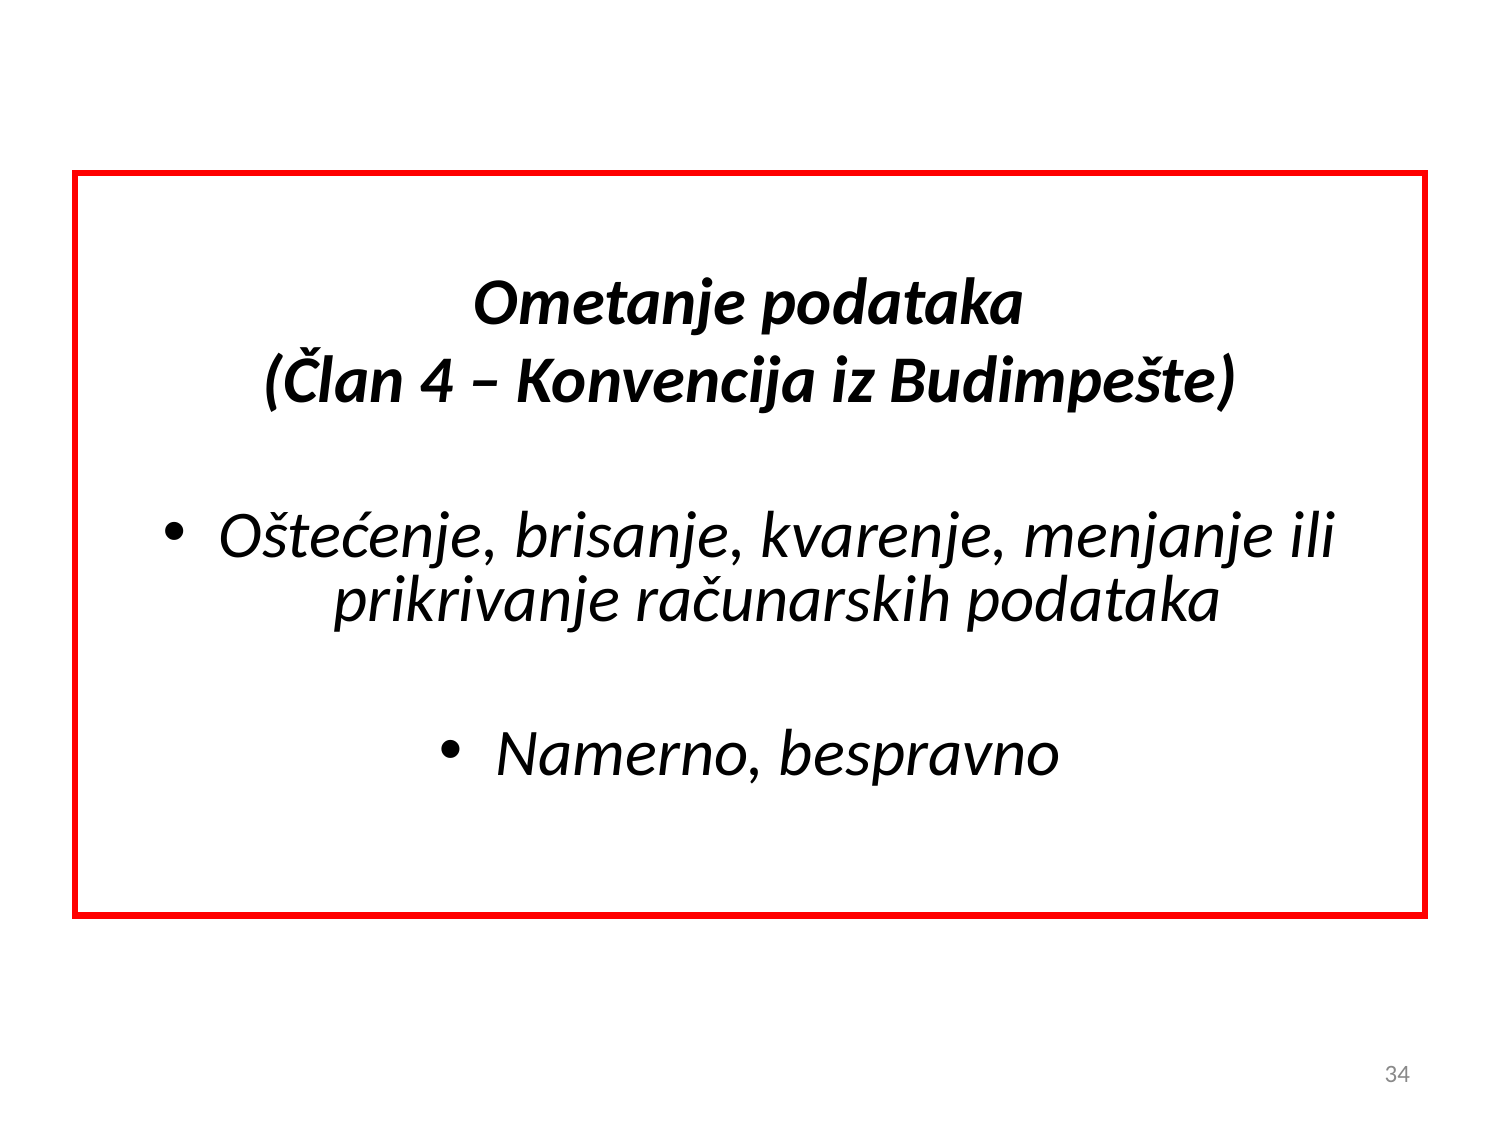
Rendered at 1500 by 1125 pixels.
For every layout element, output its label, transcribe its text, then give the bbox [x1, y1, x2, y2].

list Ometanje podataka (Član 4 – Konvencija iz Budimpešte) Oštećenje, brisanje, kvarenje, menjanje ili prikrivanje računarskih podataka Namerno, bespravno [74, 172, 1426, 916]
slide_number 34 [1074, 1042, 1425, 1103]
